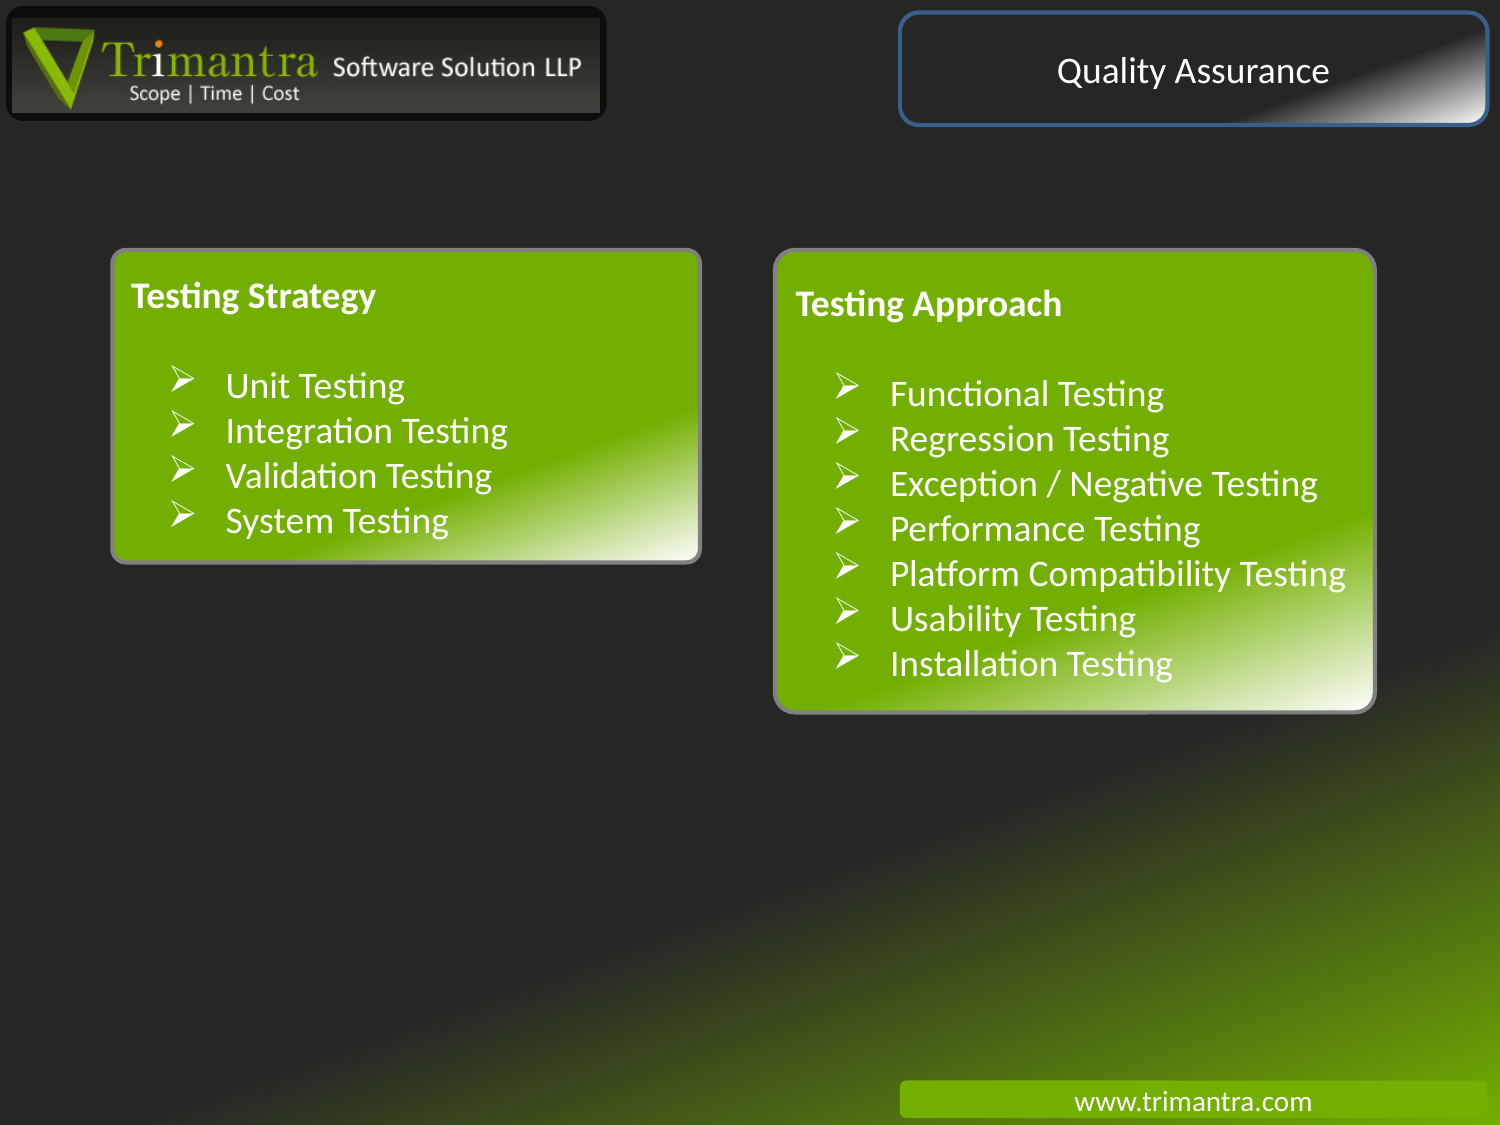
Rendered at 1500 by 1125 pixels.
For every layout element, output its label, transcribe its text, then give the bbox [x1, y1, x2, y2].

text_box Testing Approach Functional Testing Regression Testing Exception / Negative Testing Performance Testing Platform Compatibility Testing Usability Testing Installation Testing [772, 247, 1378, 715]
text_box Testing Strategy Unit Testing Integration Testing Validation Testing System Testing [110, 247, 703, 565]
text_box www.trimantra.com [897, 1078, 1490, 1121]
text_box Quality Assurance [897, 10, 1490, 128]
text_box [12, 12, 601, 115]
